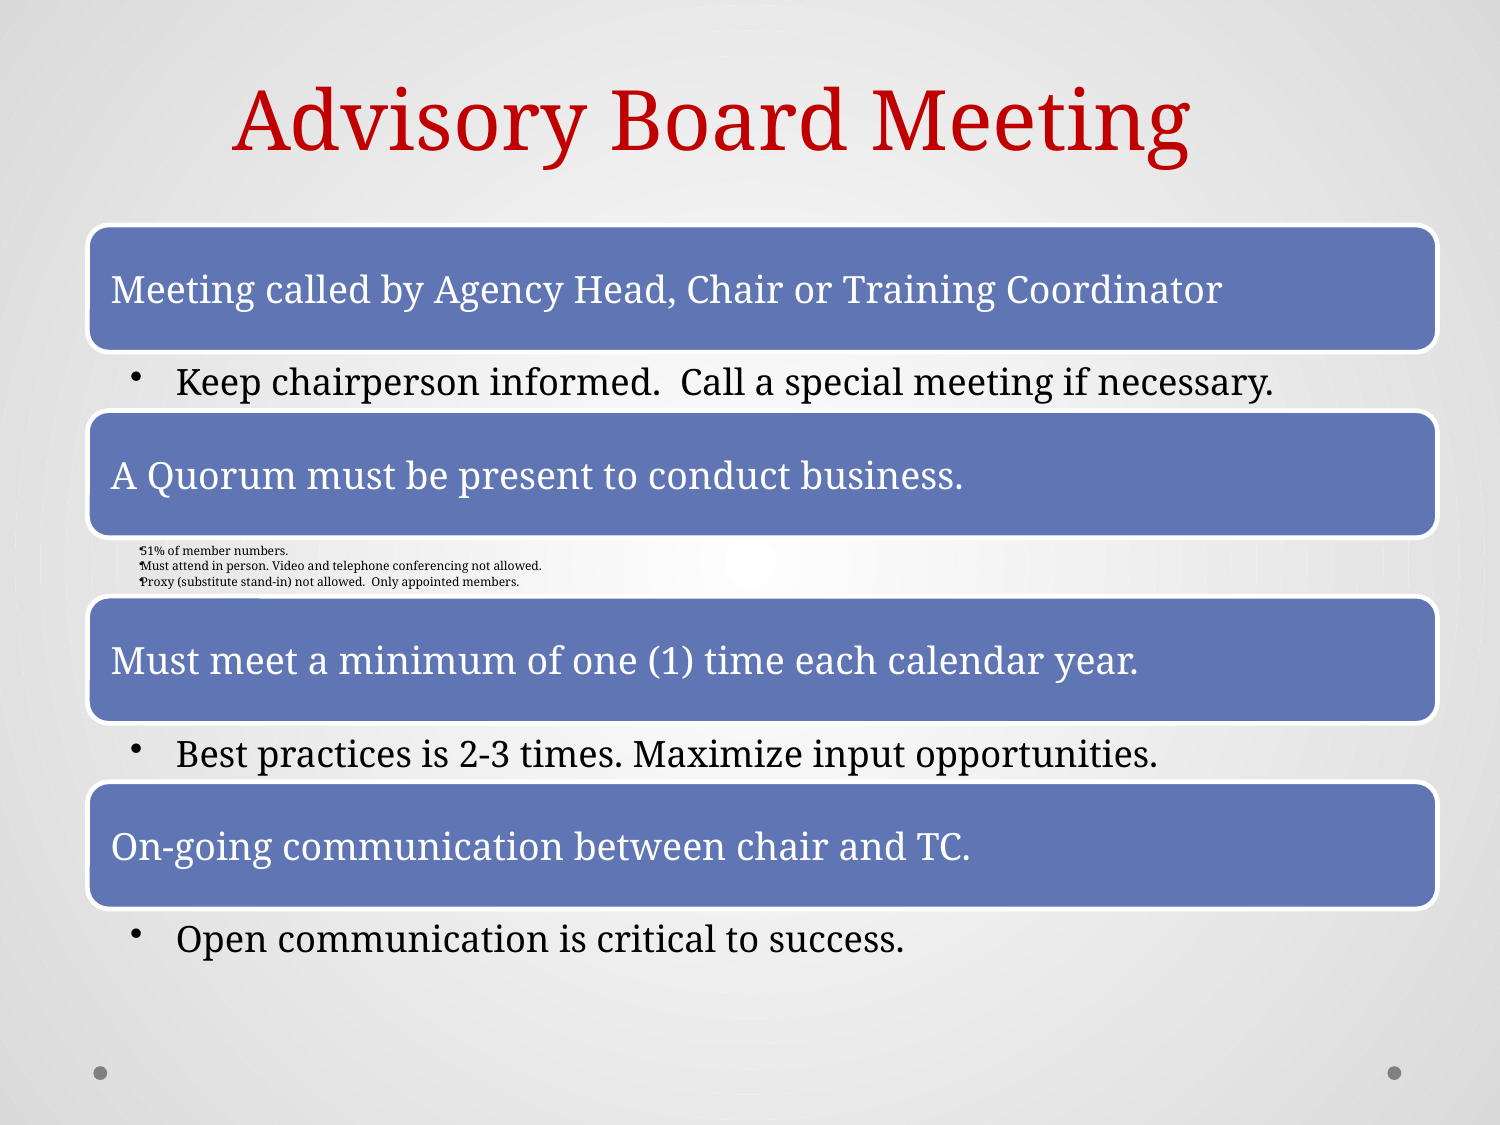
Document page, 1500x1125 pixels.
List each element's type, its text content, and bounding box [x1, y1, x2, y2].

title Advisory Board Meeting [99, 50, 1325, 175]
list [87, 224, 1438, 968]
